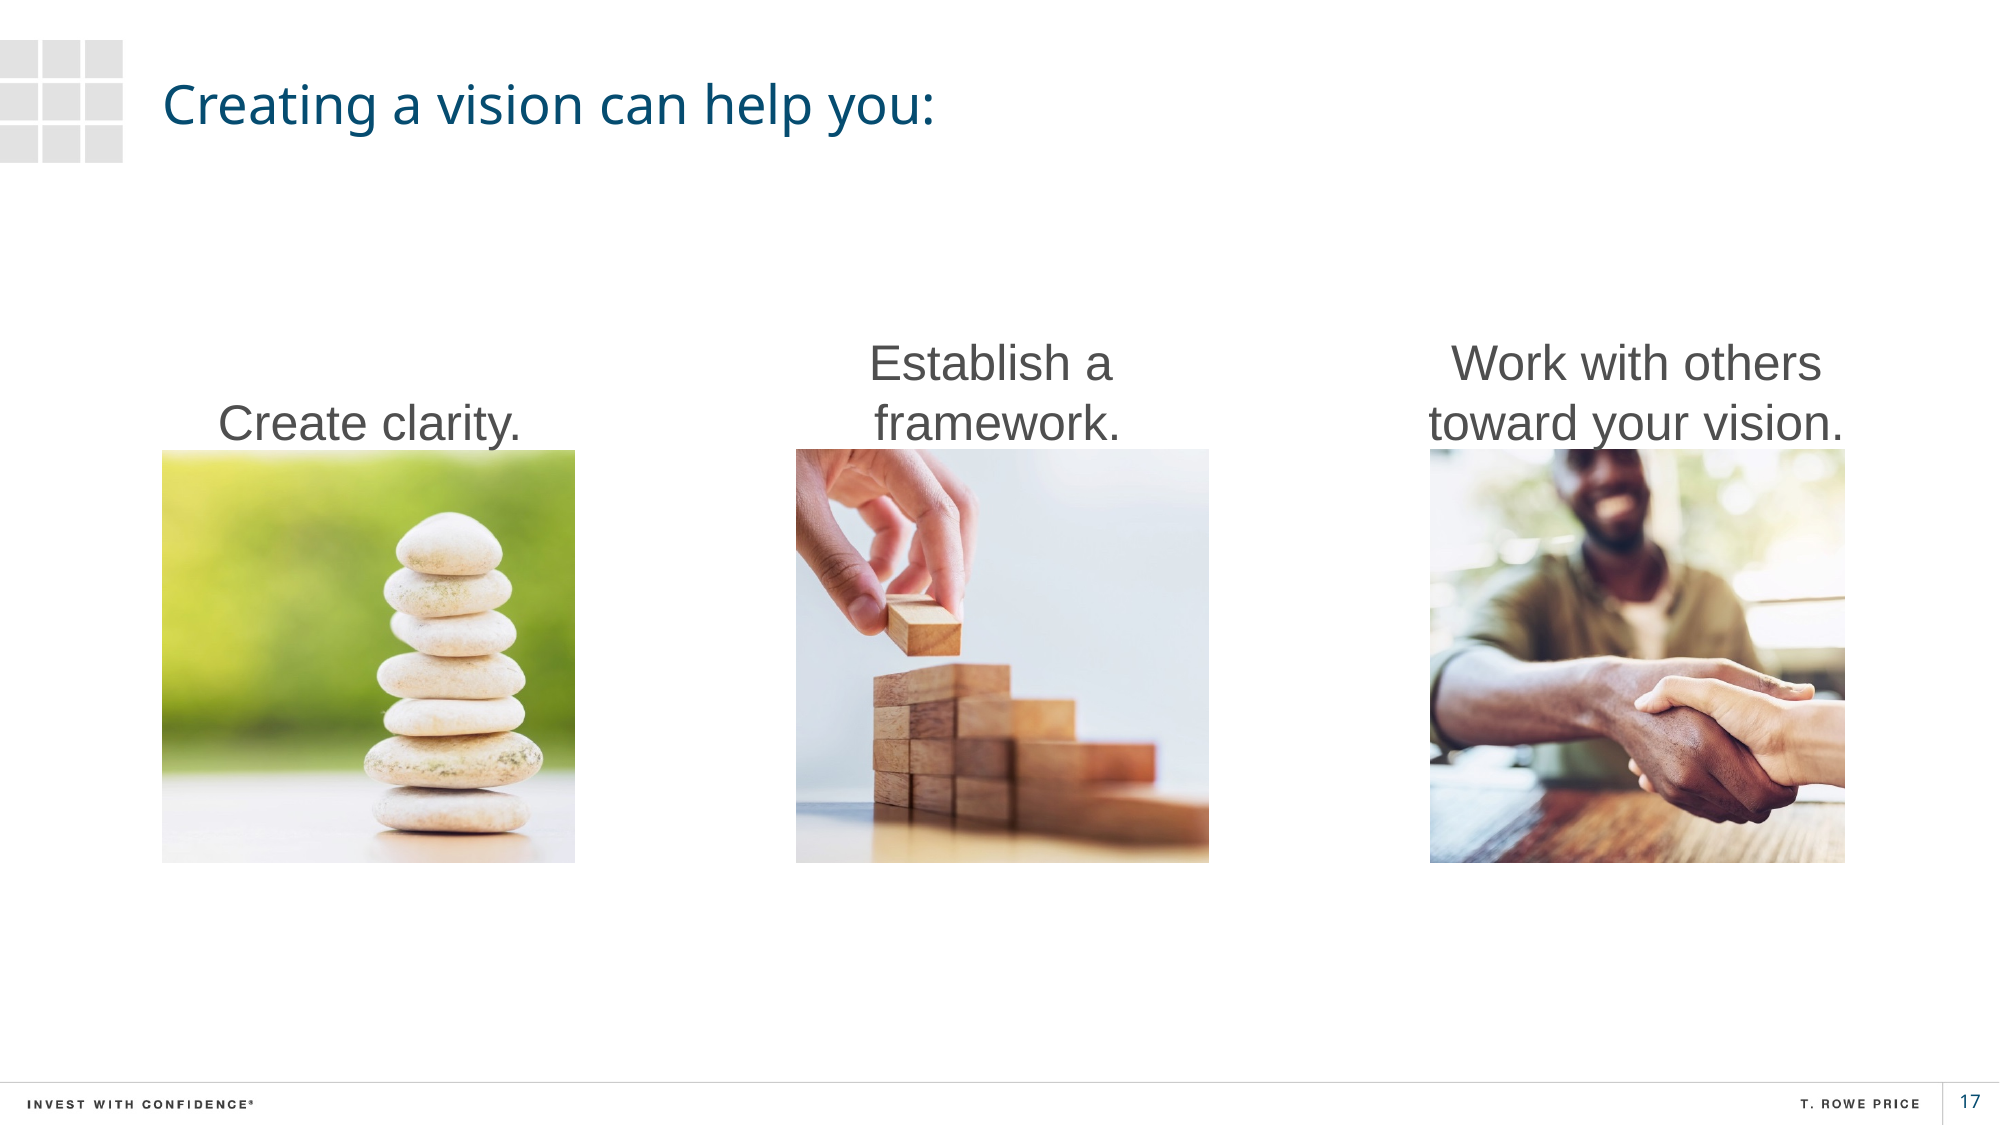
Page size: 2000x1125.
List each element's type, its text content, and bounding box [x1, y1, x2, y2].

list Create clarity. [162, 354, 579, 450]
list Establish a framework. [794, 298, 1202, 450]
list Work with others toward your vision. [1405, 299, 1868, 450]
text_box Creating a vision can help you: [162, 41, 1837, 164]
picture [0, 0, 2000, 1125]
